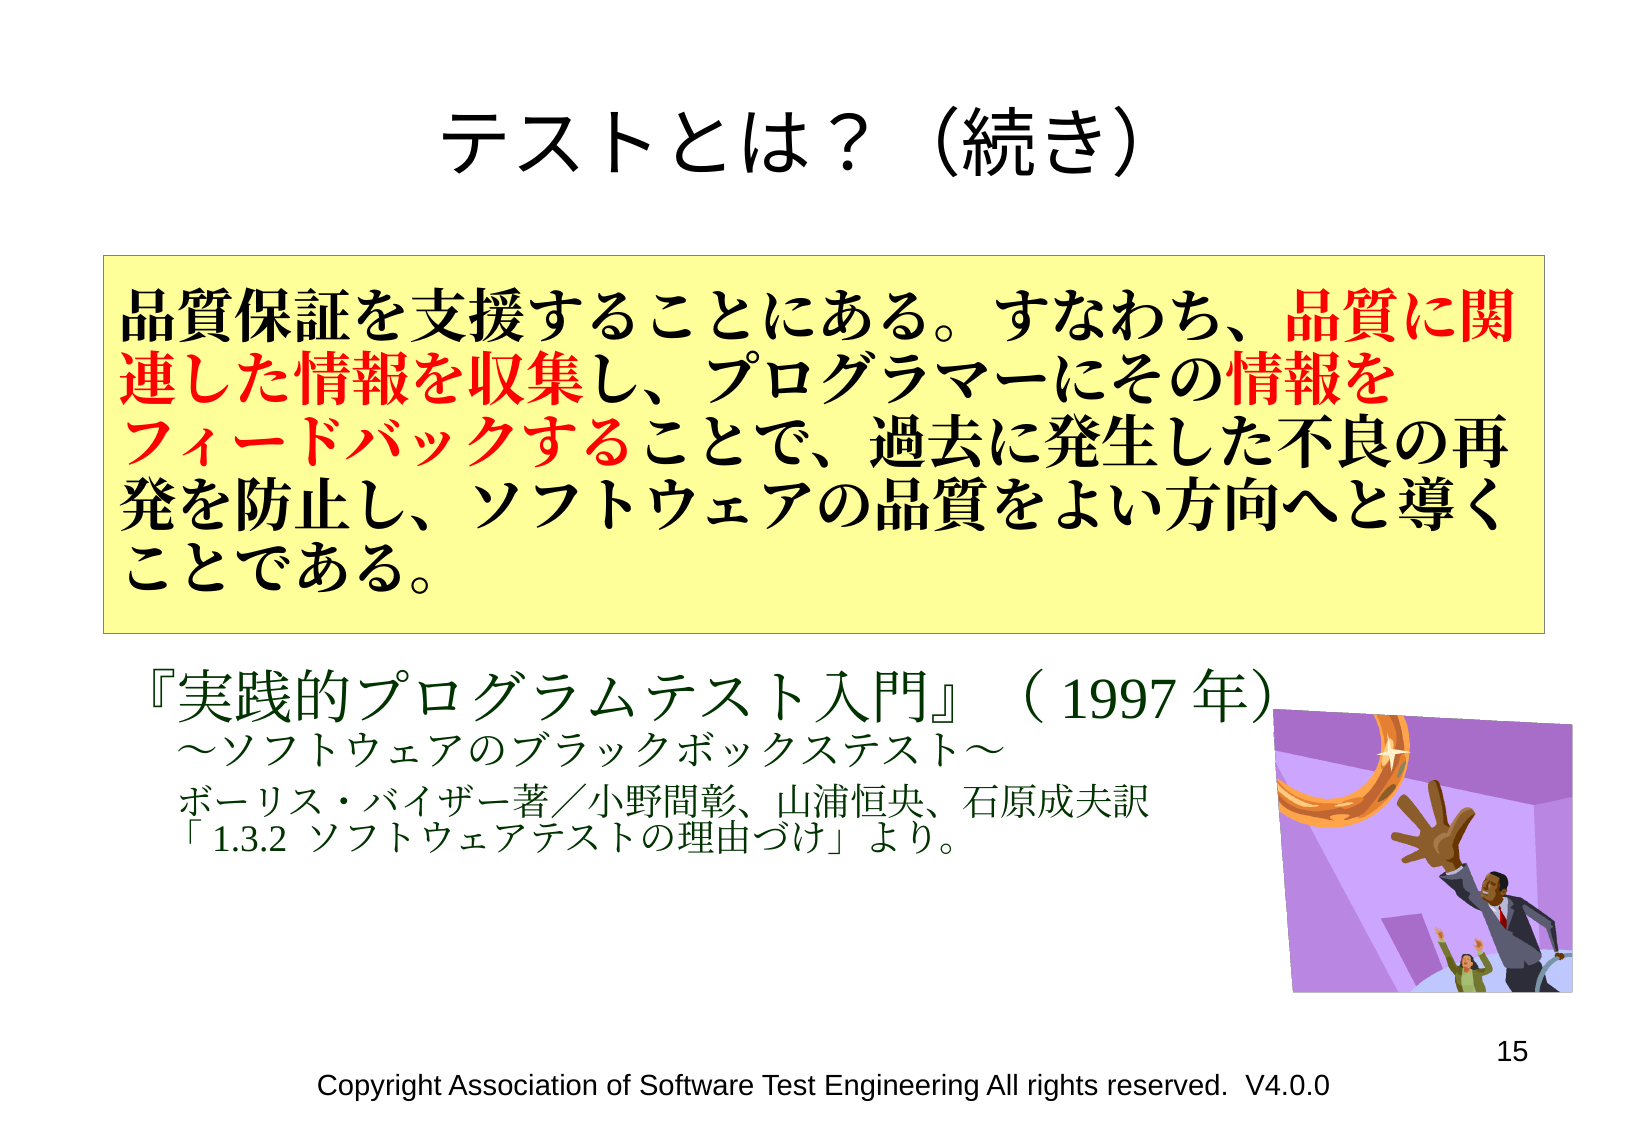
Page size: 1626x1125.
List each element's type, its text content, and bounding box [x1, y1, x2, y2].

slide_number ‹#› [1164, 1024, 1544, 1103]
title テストとは？（続き） [121, 46, 1503, 235]
picture [1272, 703, 1577, 997]
text_box 品質保証を支援することにある。すなわち、品質に関連した情報を収集し、プログラマーにその情報をフィードバックすることで、過去に発生した不良の再発を防止し、ソフトウェアの品質をよい方向へと導くことである。 [103, 255, 1545, 634]
text_box 『実践的プログラムテスト入門』（1997年） ～ソフトウェアのブラックボックステスト～ ボーリス・バイザー著／小野間彰、山浦恒央、石原成夫訳 「1.3.2 ソフトウェアテストの理由づけ」より。 [103, 668, 1528, 865]
footer Copyright Association of Software Test Engineering All rights reserved. V4.0.0 [233, 1058, 1415, 1103]
